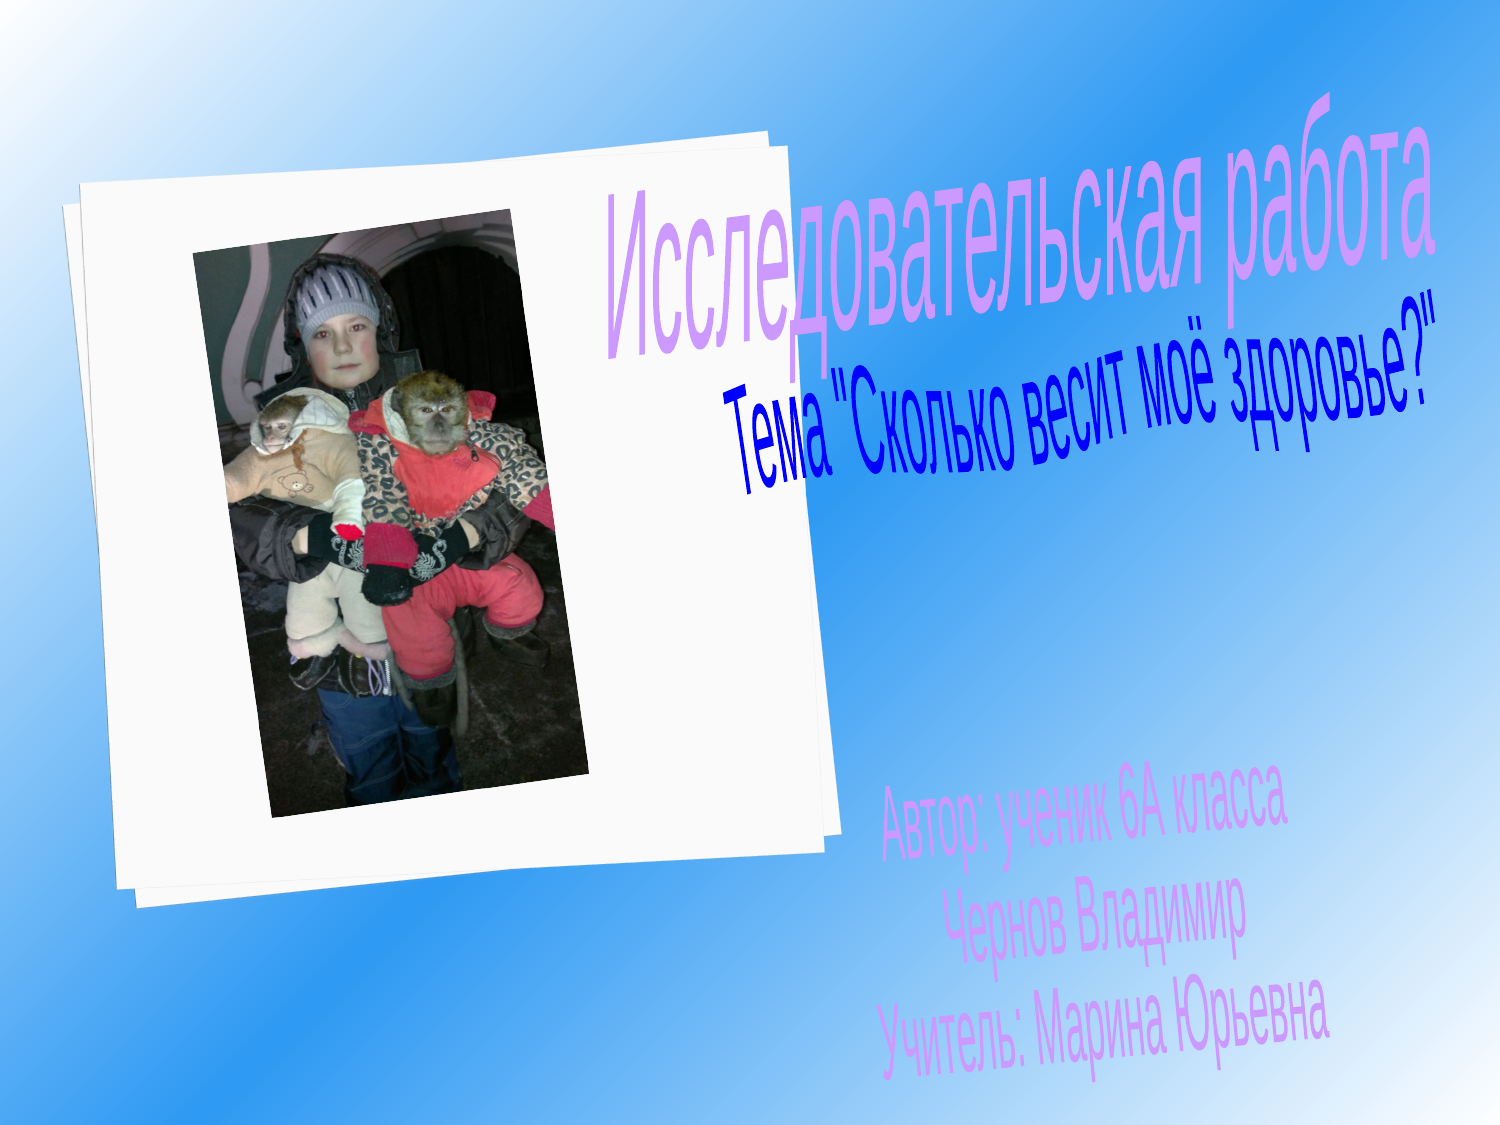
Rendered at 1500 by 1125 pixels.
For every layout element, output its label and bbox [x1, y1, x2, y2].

picture [193, 209, 589, 817]
